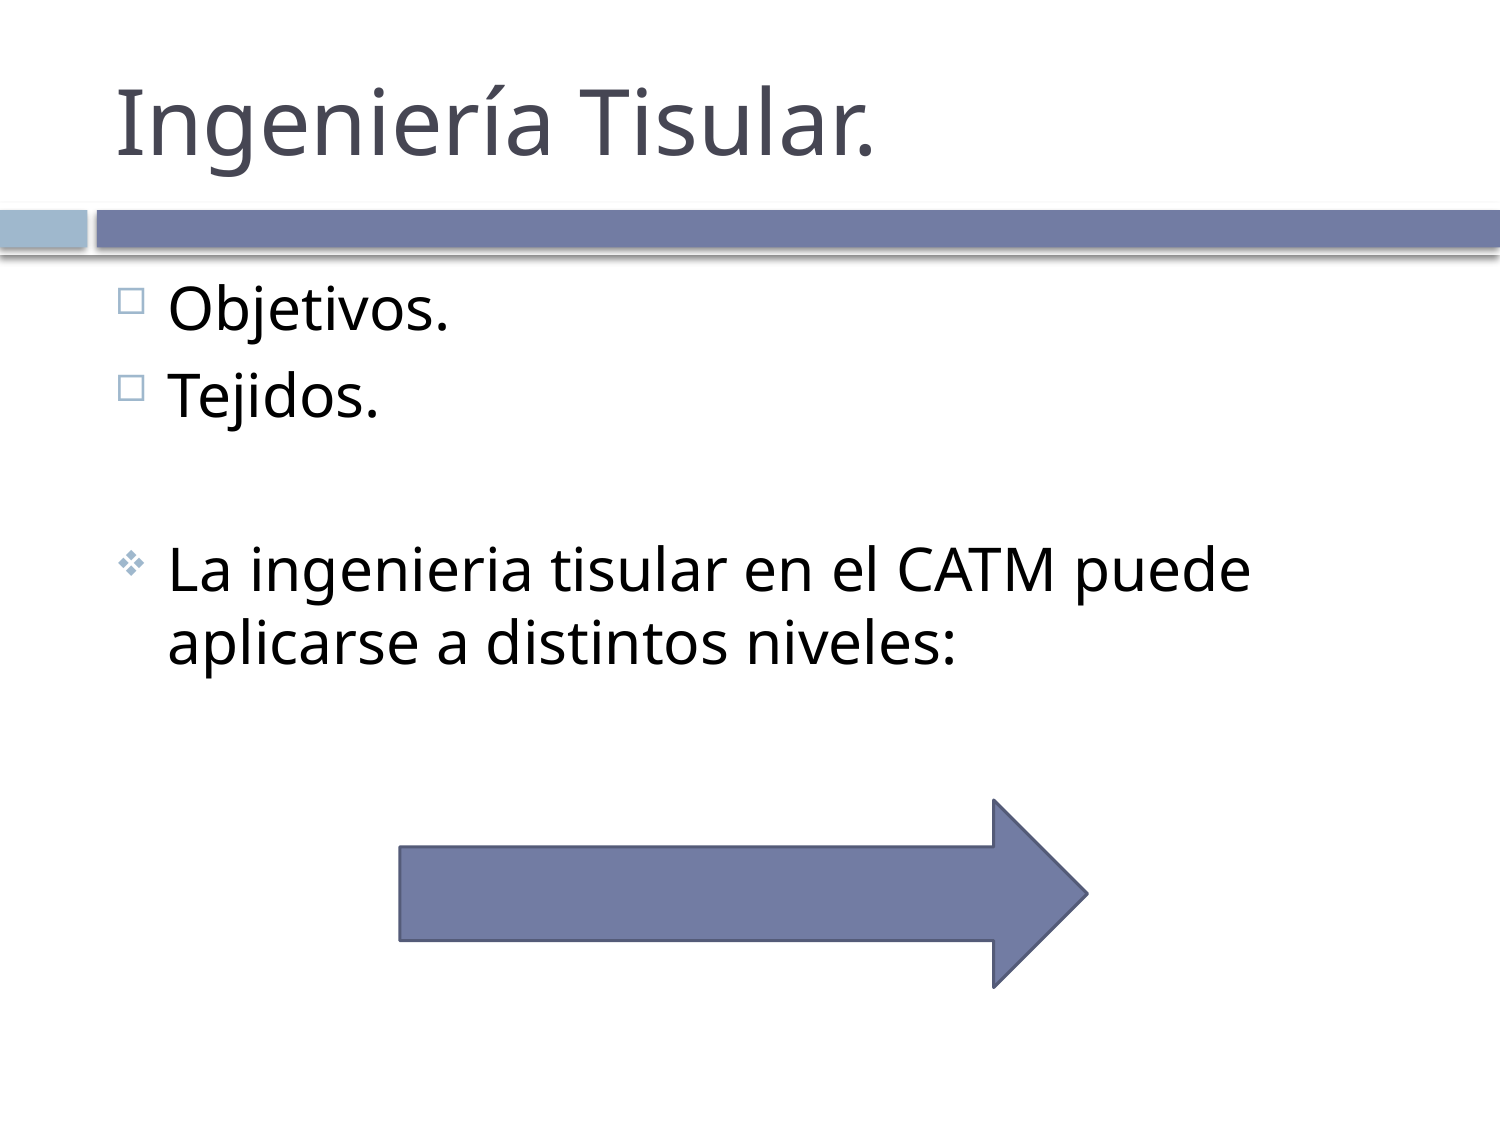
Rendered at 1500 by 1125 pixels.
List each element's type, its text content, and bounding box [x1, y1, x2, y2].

title Ingeniería Tisular. [100, 37, 1438, 200]
list Objetivos. Tejidos. La ingenieria tisular en el CATM puede aplicarse a distintos niveles: [100, 262, 1438, 1000]
text_box [398, 798, 1089, 989]
